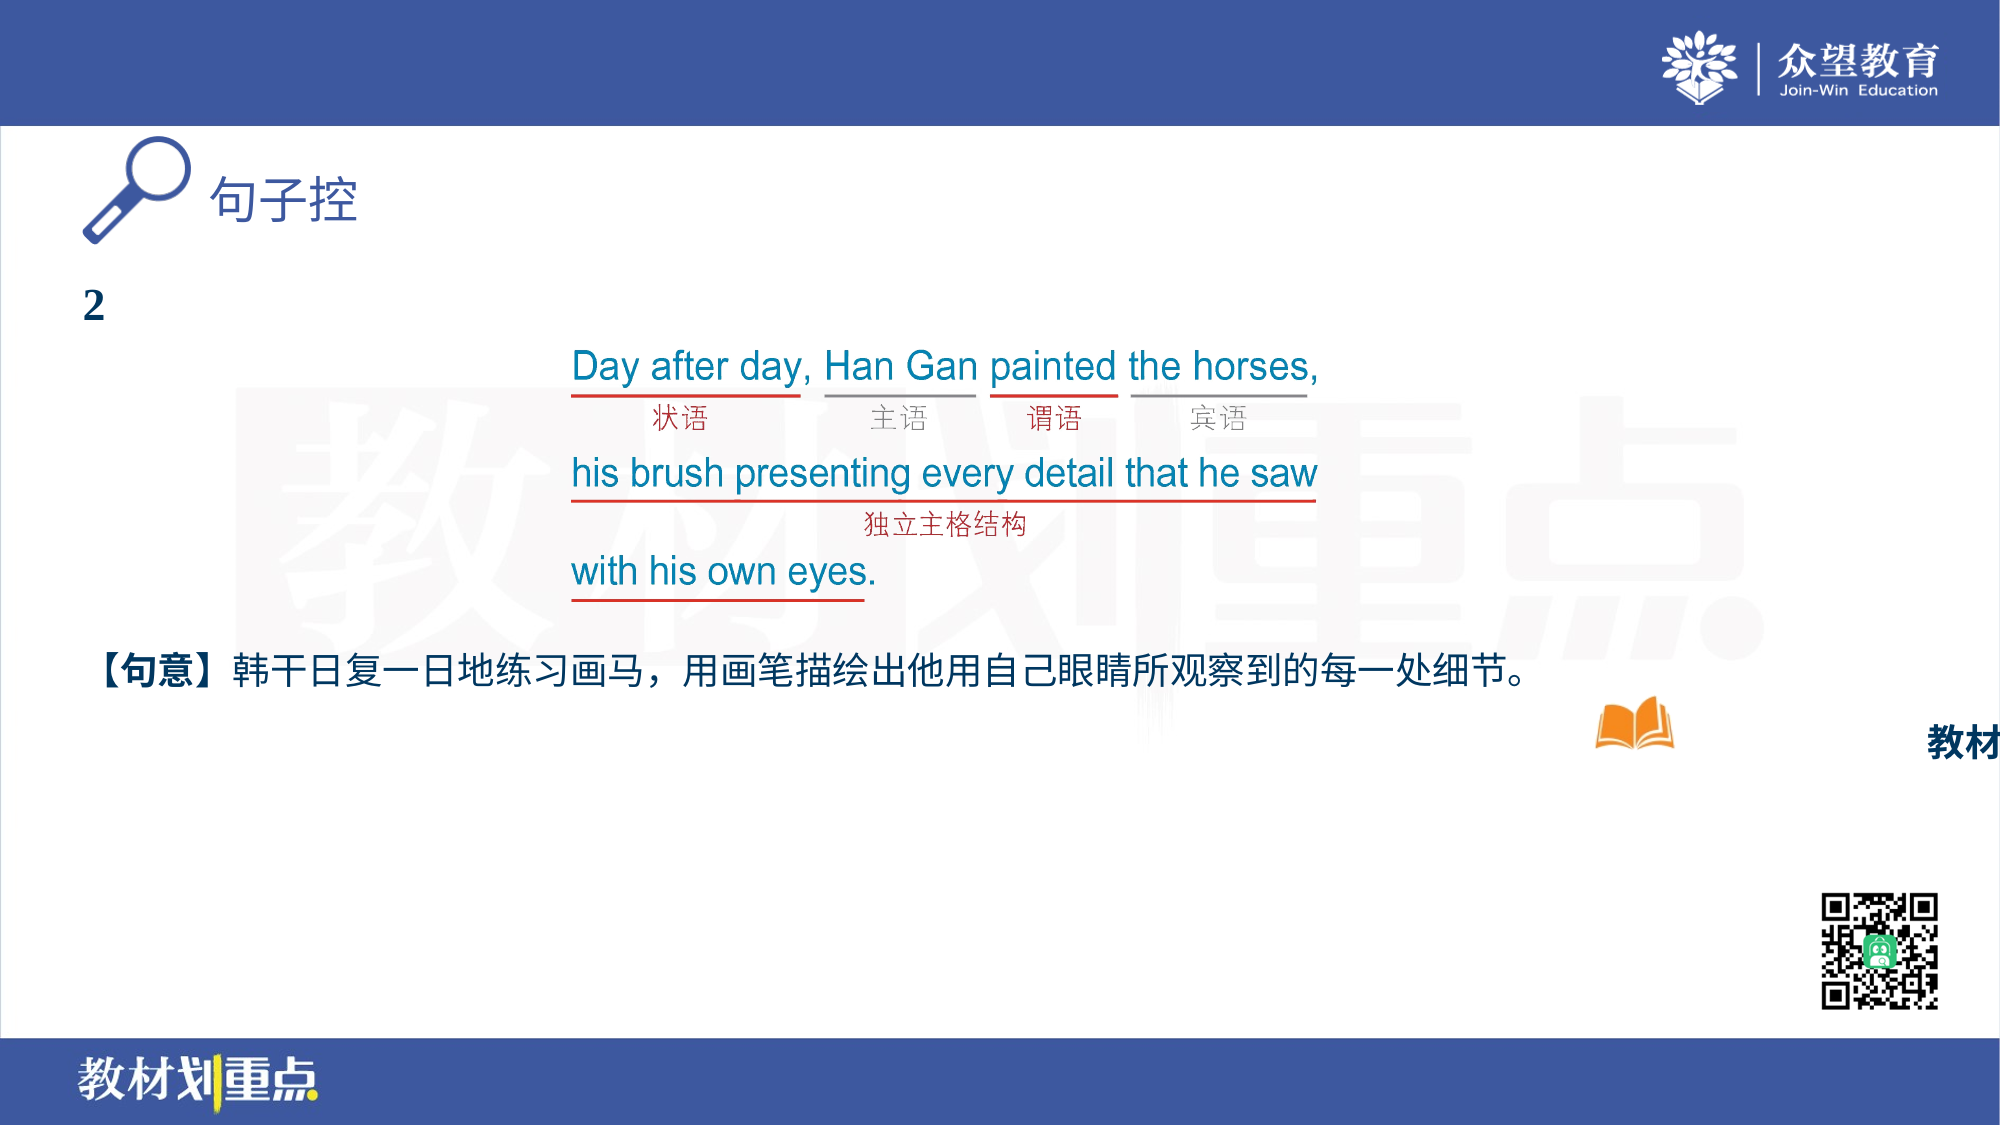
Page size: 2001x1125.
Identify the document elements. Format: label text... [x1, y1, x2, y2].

picture [0, 0, 2000, 1125]
text_box 2 [82, 247, 1817, 387]
text_box 【句意】韩干日复一日地练习画马，用画笔描绘出他用自己眼睛所观察到的每一处细节。 教材P60 [82, 622, 1817, 757]
